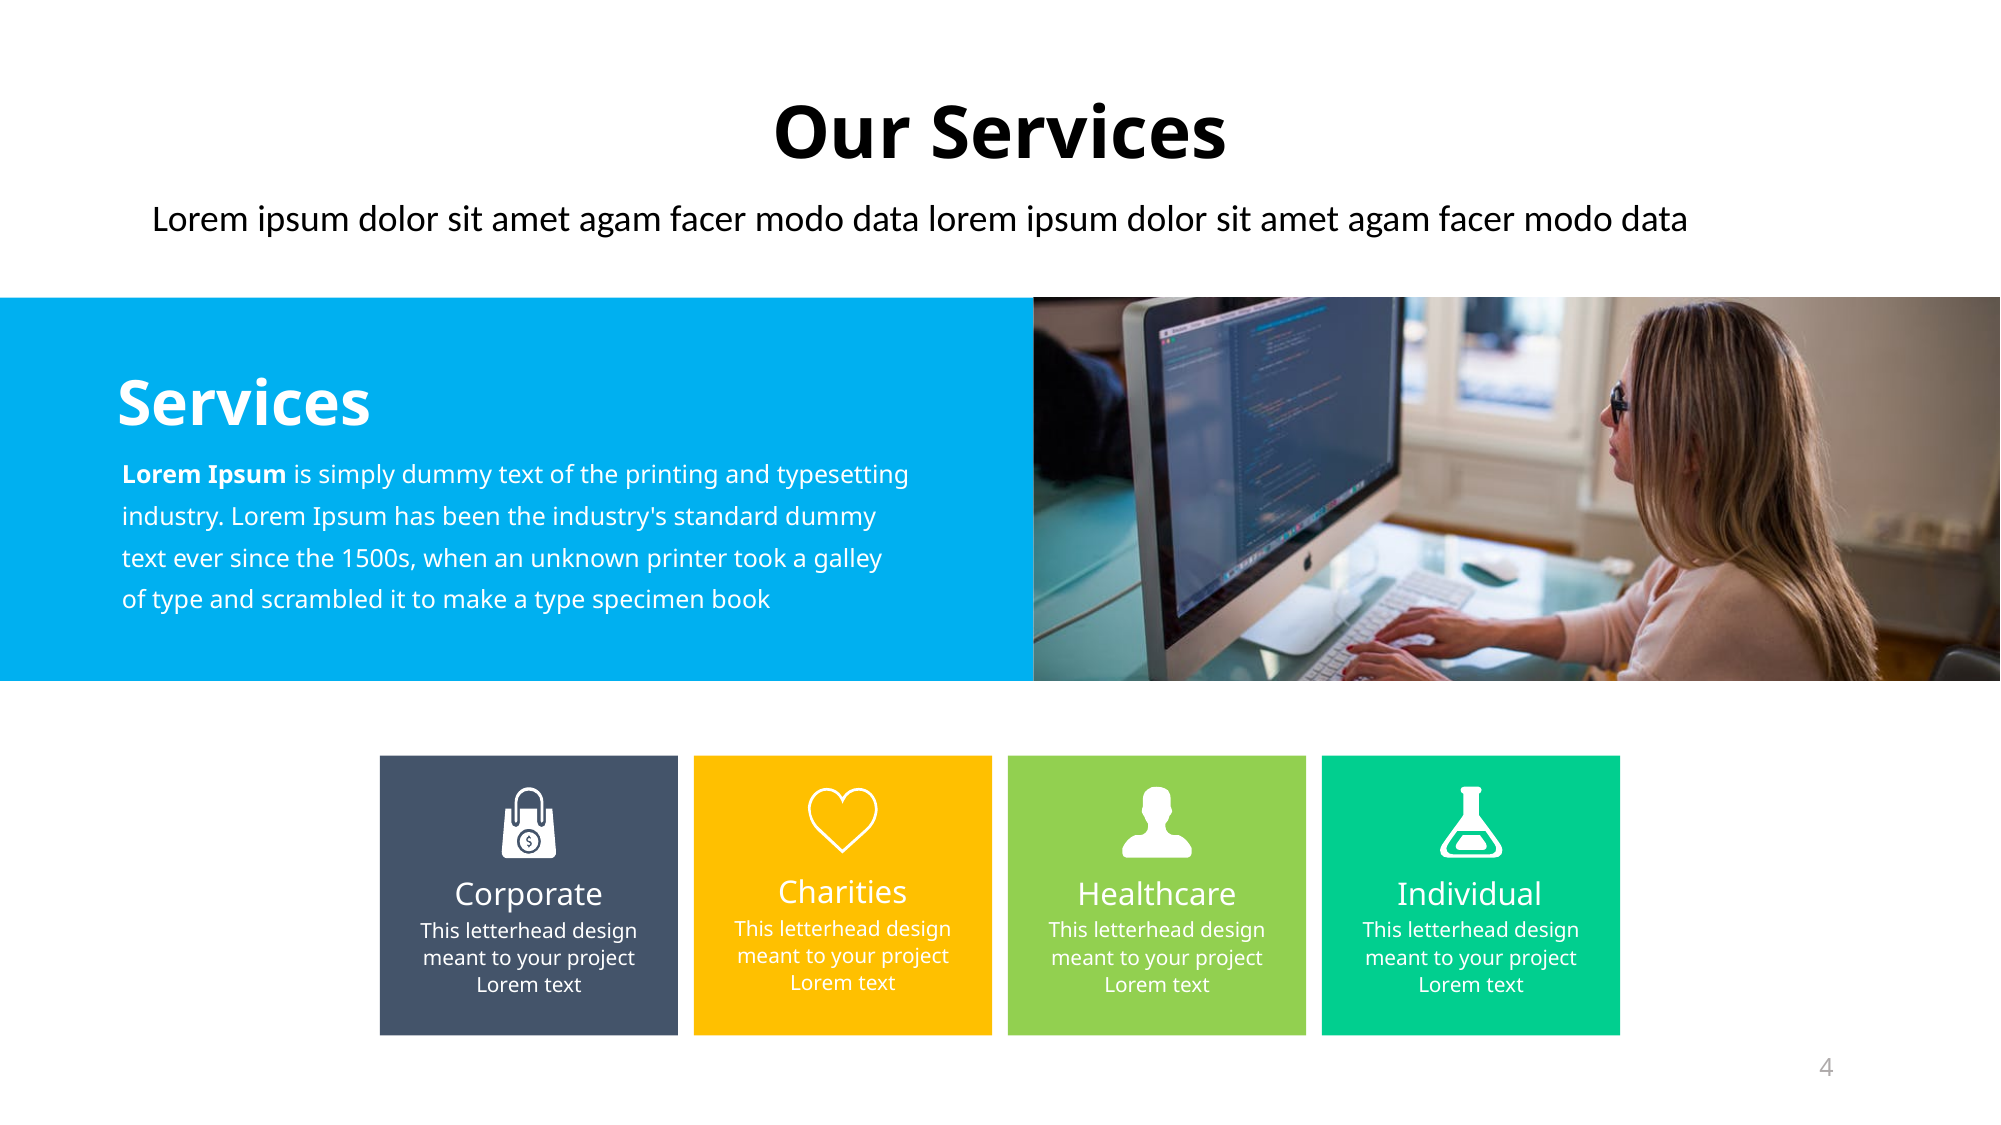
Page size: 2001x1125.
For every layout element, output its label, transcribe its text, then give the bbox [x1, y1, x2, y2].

text_box Healthcare [1047, 866, 1267, 907]
text_box [1321, 755, 1621, 1036]
picture [1034, 297, 2000, 681]
text_box [0, 297, 1034, 682]
text_box This letterhead design meant to your project Lorem text [1026, 907, 1288, 1004]
slide_number 4 [1790, 1042, 1863, 1094]
text_box [1007, 755, 1307, 1036]
text_box Corporate [420, 867, 638, 908]
text_box Individual [1363, 866, 1577, 907]
text_box [1122, 786, 1192, 858]
text_box This letterhead design meant to your project Lorem text [1342, 907, 1600, 1004]
text_box Charities [756, 865, 930, 906]
title Our Services [137, 227, 1863, 237]
text_box This letterhead design meant to your project Lorem text [399, 908, 658, 1005]
subtitle Lorem ipsum dolor sit amet agam facer modo data lorem ipsum dolor sit amet agam facer modo data [137, 186, 1863, 227]
text_box [807, 787, 878, 854]
text_box [1440, 786, 1503, 858]
text_box [693, 755, 993, 1036]
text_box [107, 355, 927, 624]
text_box [379, 755, 679, 1036]
title Our Services [137, 33, 1863, 186]
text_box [501, 787, 557, 859]
text_box This letterhead design meant to your project Lorem text [714, 906, 972, 1003]
